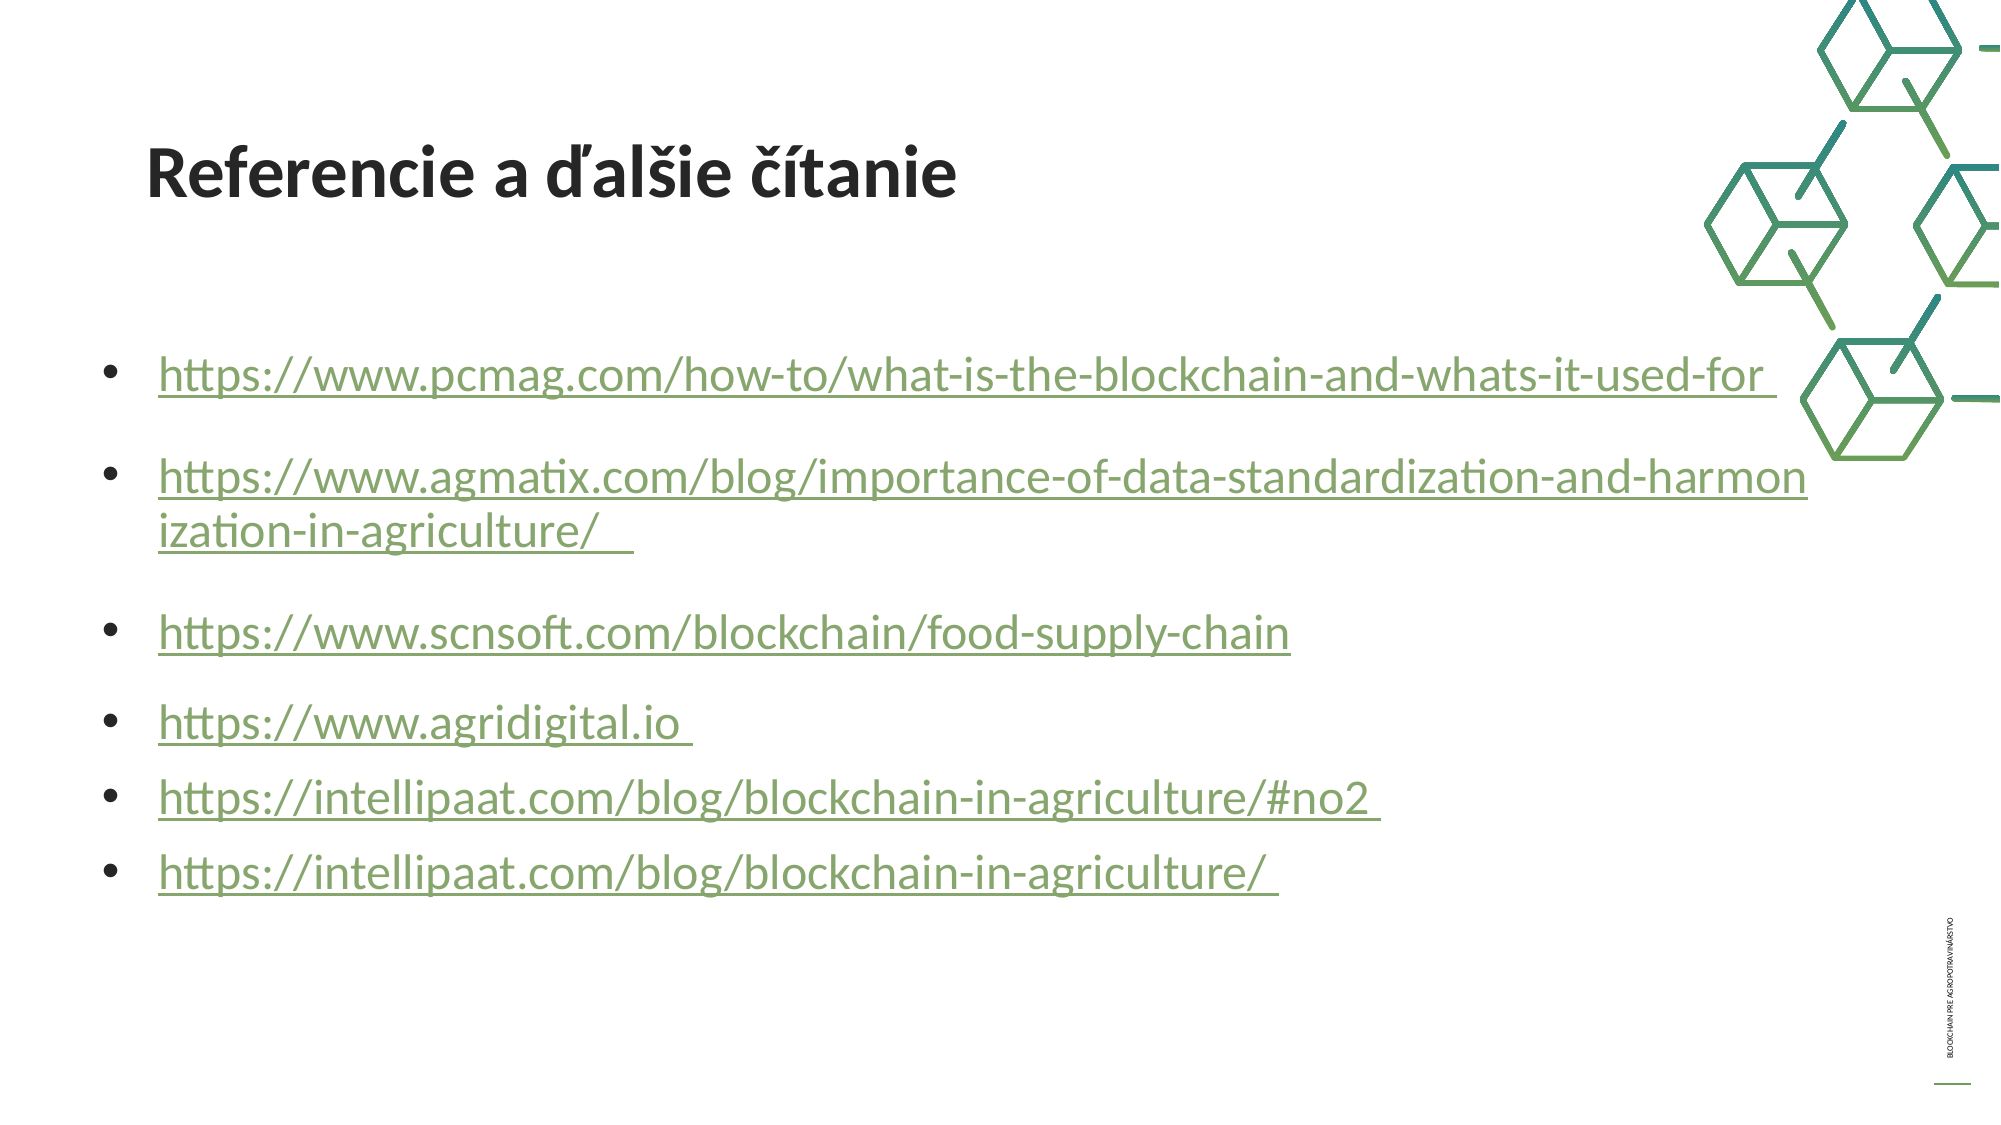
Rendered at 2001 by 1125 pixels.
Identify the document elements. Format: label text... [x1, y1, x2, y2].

list Referencie a ďalšie čítanie [130, 124, 1698, 337]
list https://www.pcmag.com/how-to/what-is-the-blockchain-and-whats-it-used-for https://www.agmatix.com/blog/importance-of-data-standardization-and-harmonization-in-agriculture/ https://www.scnsoft.com/blockchain/food-supply-chain https://www.agridigital.io https://intellipaat.com/blog/blockchain-in-agriculture/#no2 https://intellipaat.com/blog/blockchain-in-agriculture/ [86, 329, 1825, 1100]
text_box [1703, 0, 2000, 462]
